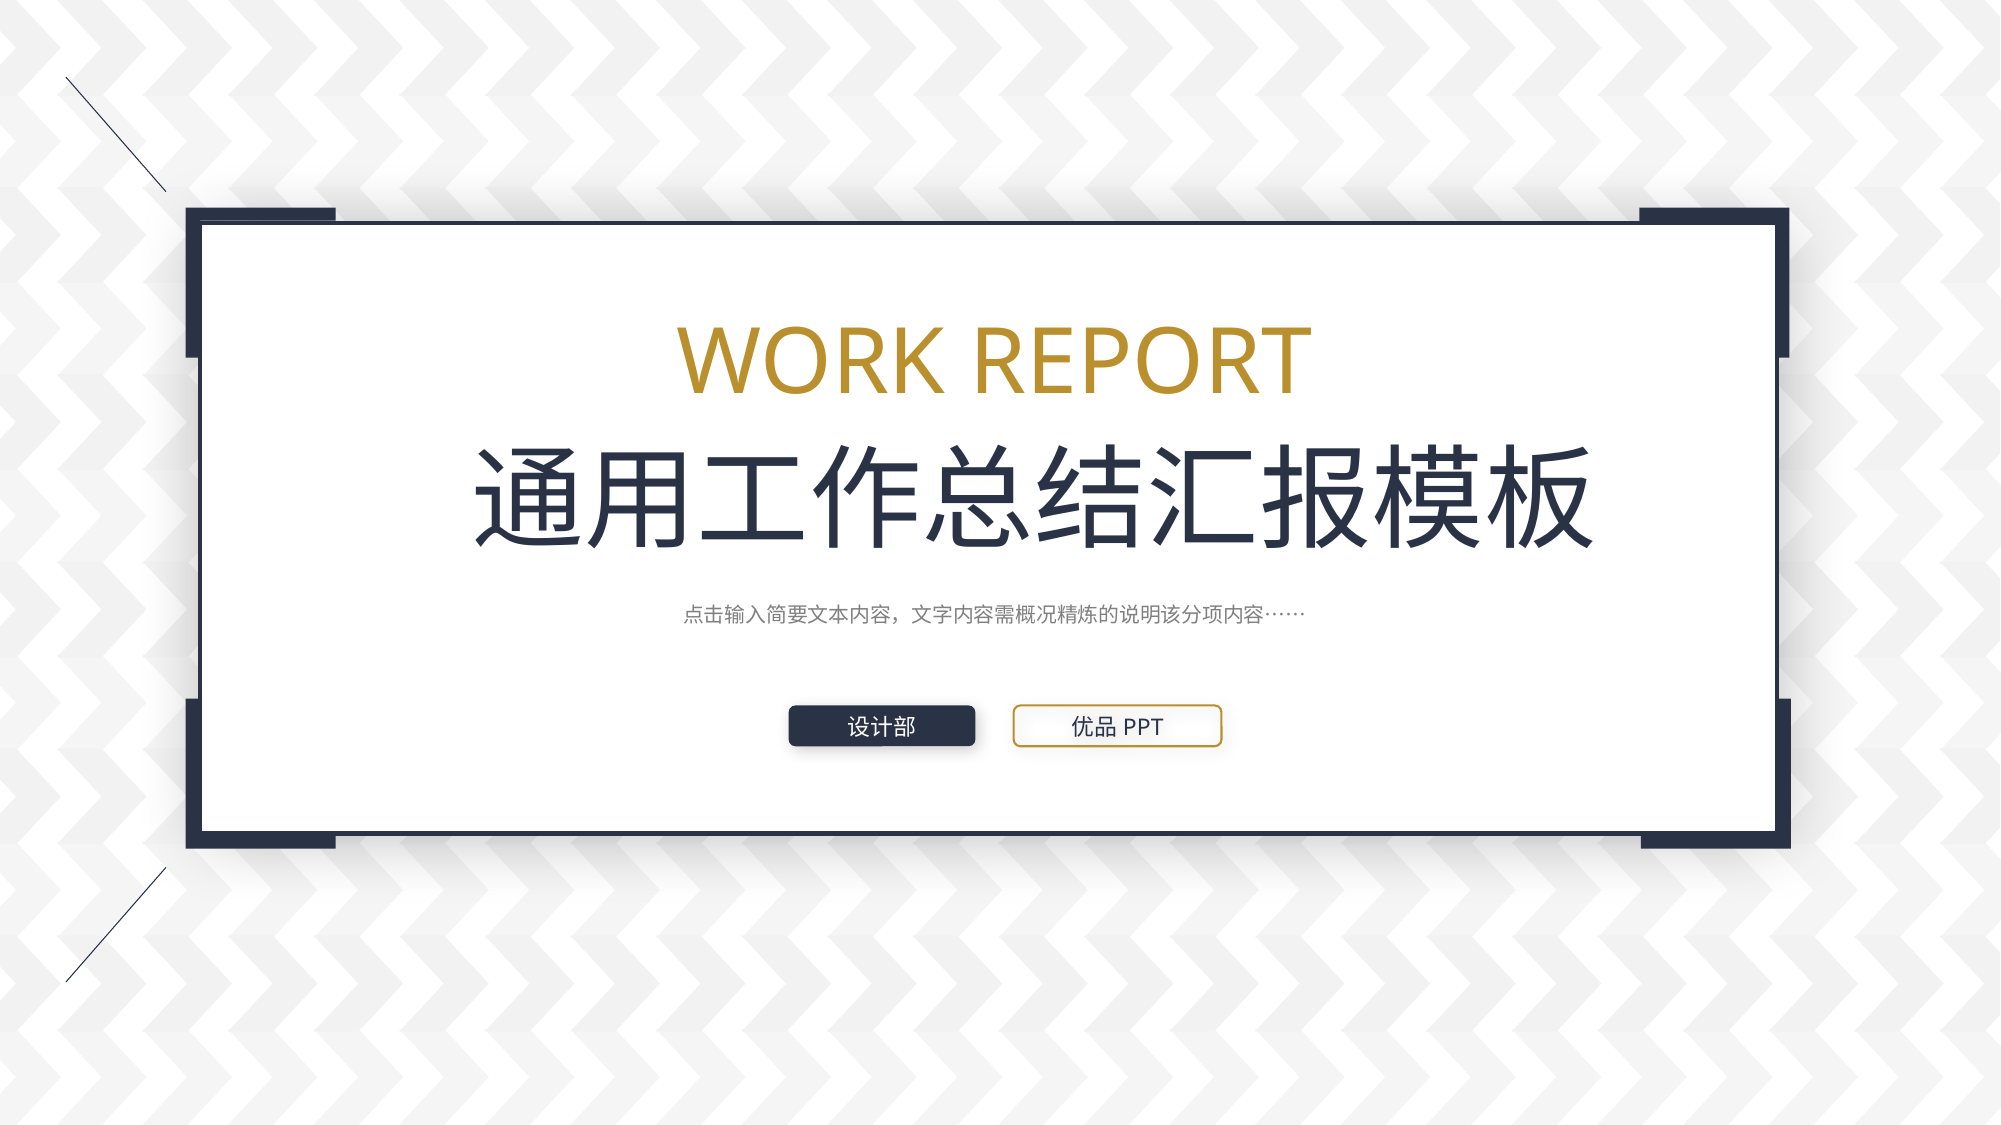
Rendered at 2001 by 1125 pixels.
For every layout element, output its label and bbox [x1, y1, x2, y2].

text_box [65, 76, 1895, 982]
